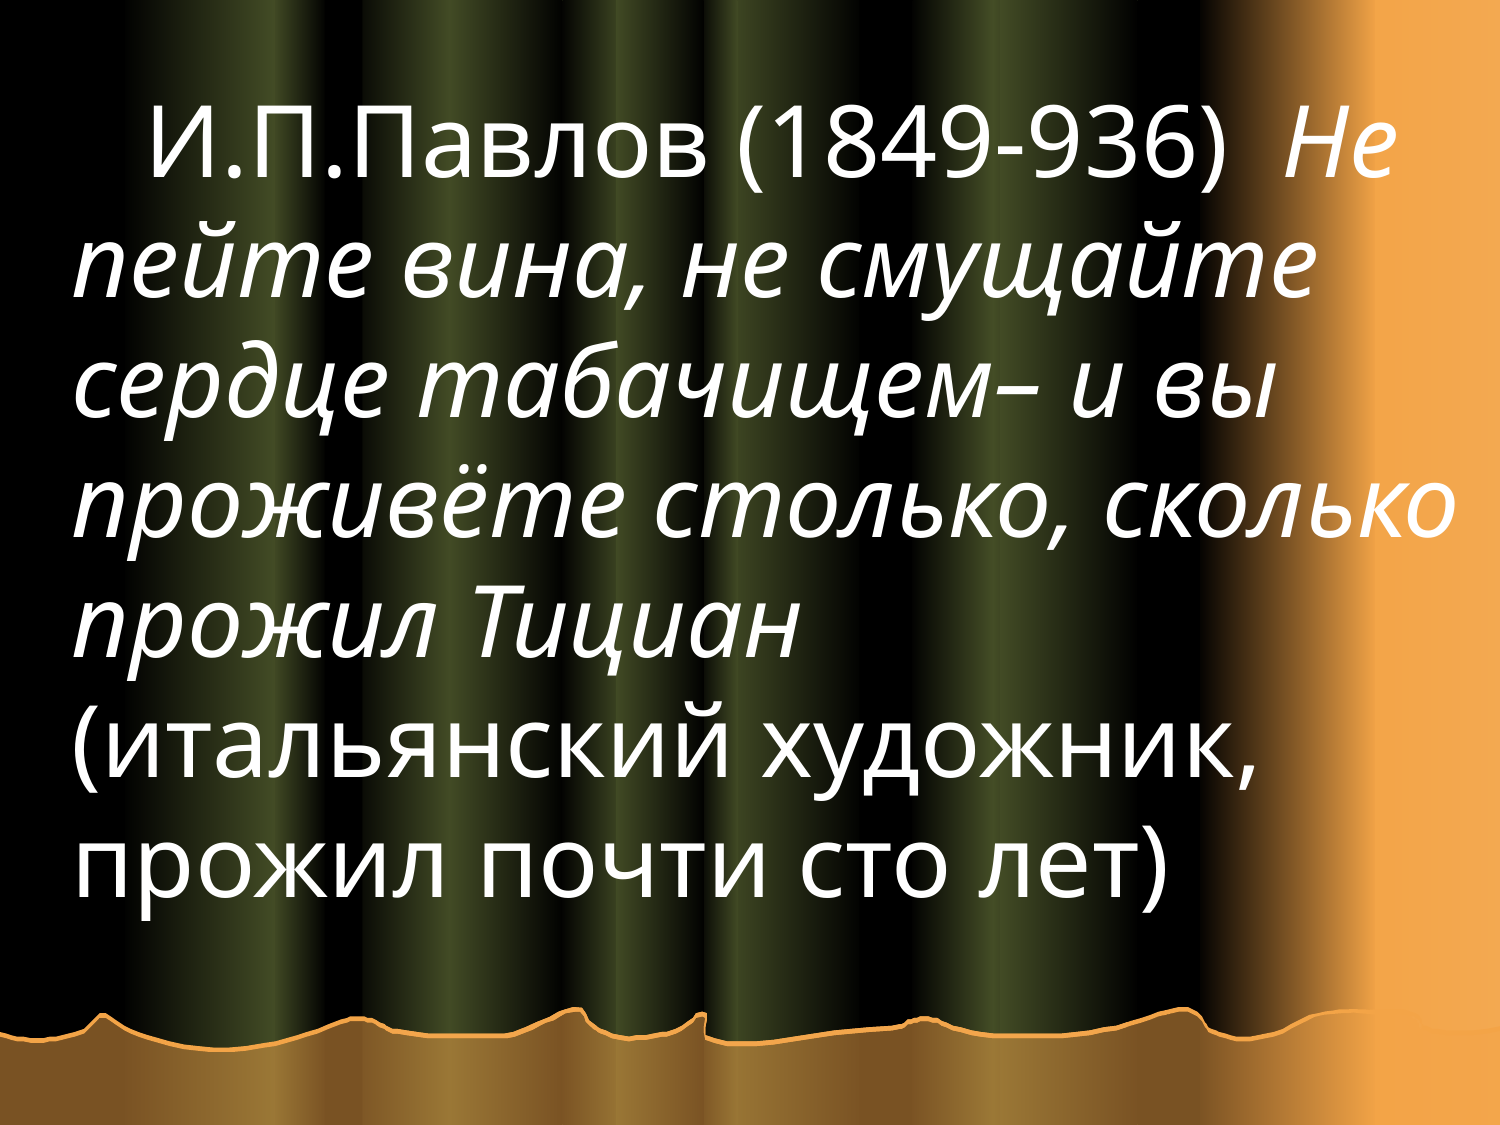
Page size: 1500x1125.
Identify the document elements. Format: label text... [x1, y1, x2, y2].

list И.П.Павлов (1849-936) Не пейте вина, не смущайте сердце табачищем– и вы проживёте столько, сколько прожил Тициан (итальянский художник, прожил почти сто лет) [0, 70, 1500, 1006]
